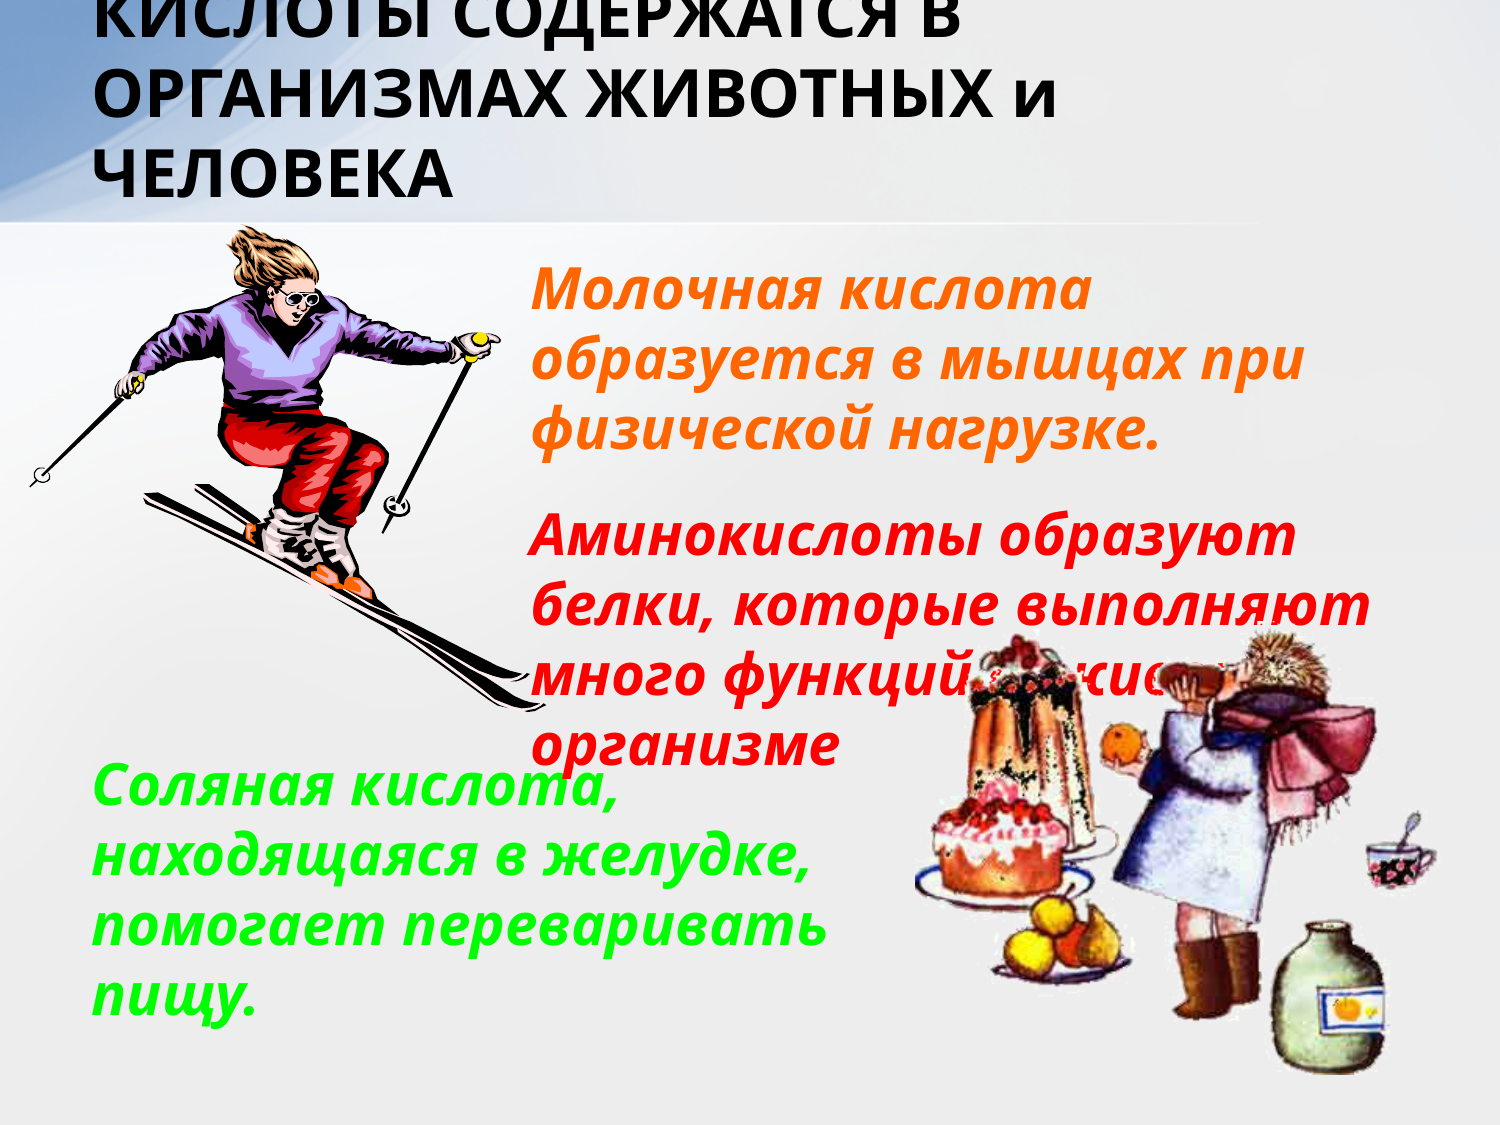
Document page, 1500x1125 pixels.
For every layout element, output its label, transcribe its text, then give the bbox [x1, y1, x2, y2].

text_box Соляная кислота, находящаяся в желудке, помогает переваривать пищу. [76, 739, 907, 1035]
picture [0, 0, 1500, 1125]
text_box Молочная кислота образуется в мышцах при физической нагрузке. Аминокислоты образуют белки, которые выполняют много функций в живом организме [515, 243, 1459, 786]
title КИСЛОТЫ СОДЕРЖАТСЯ В ОРГАНИЗМАХ ЖИВОТНЫХ и ЧЕЛОВЕКА [76, 31, 1388, 219]
